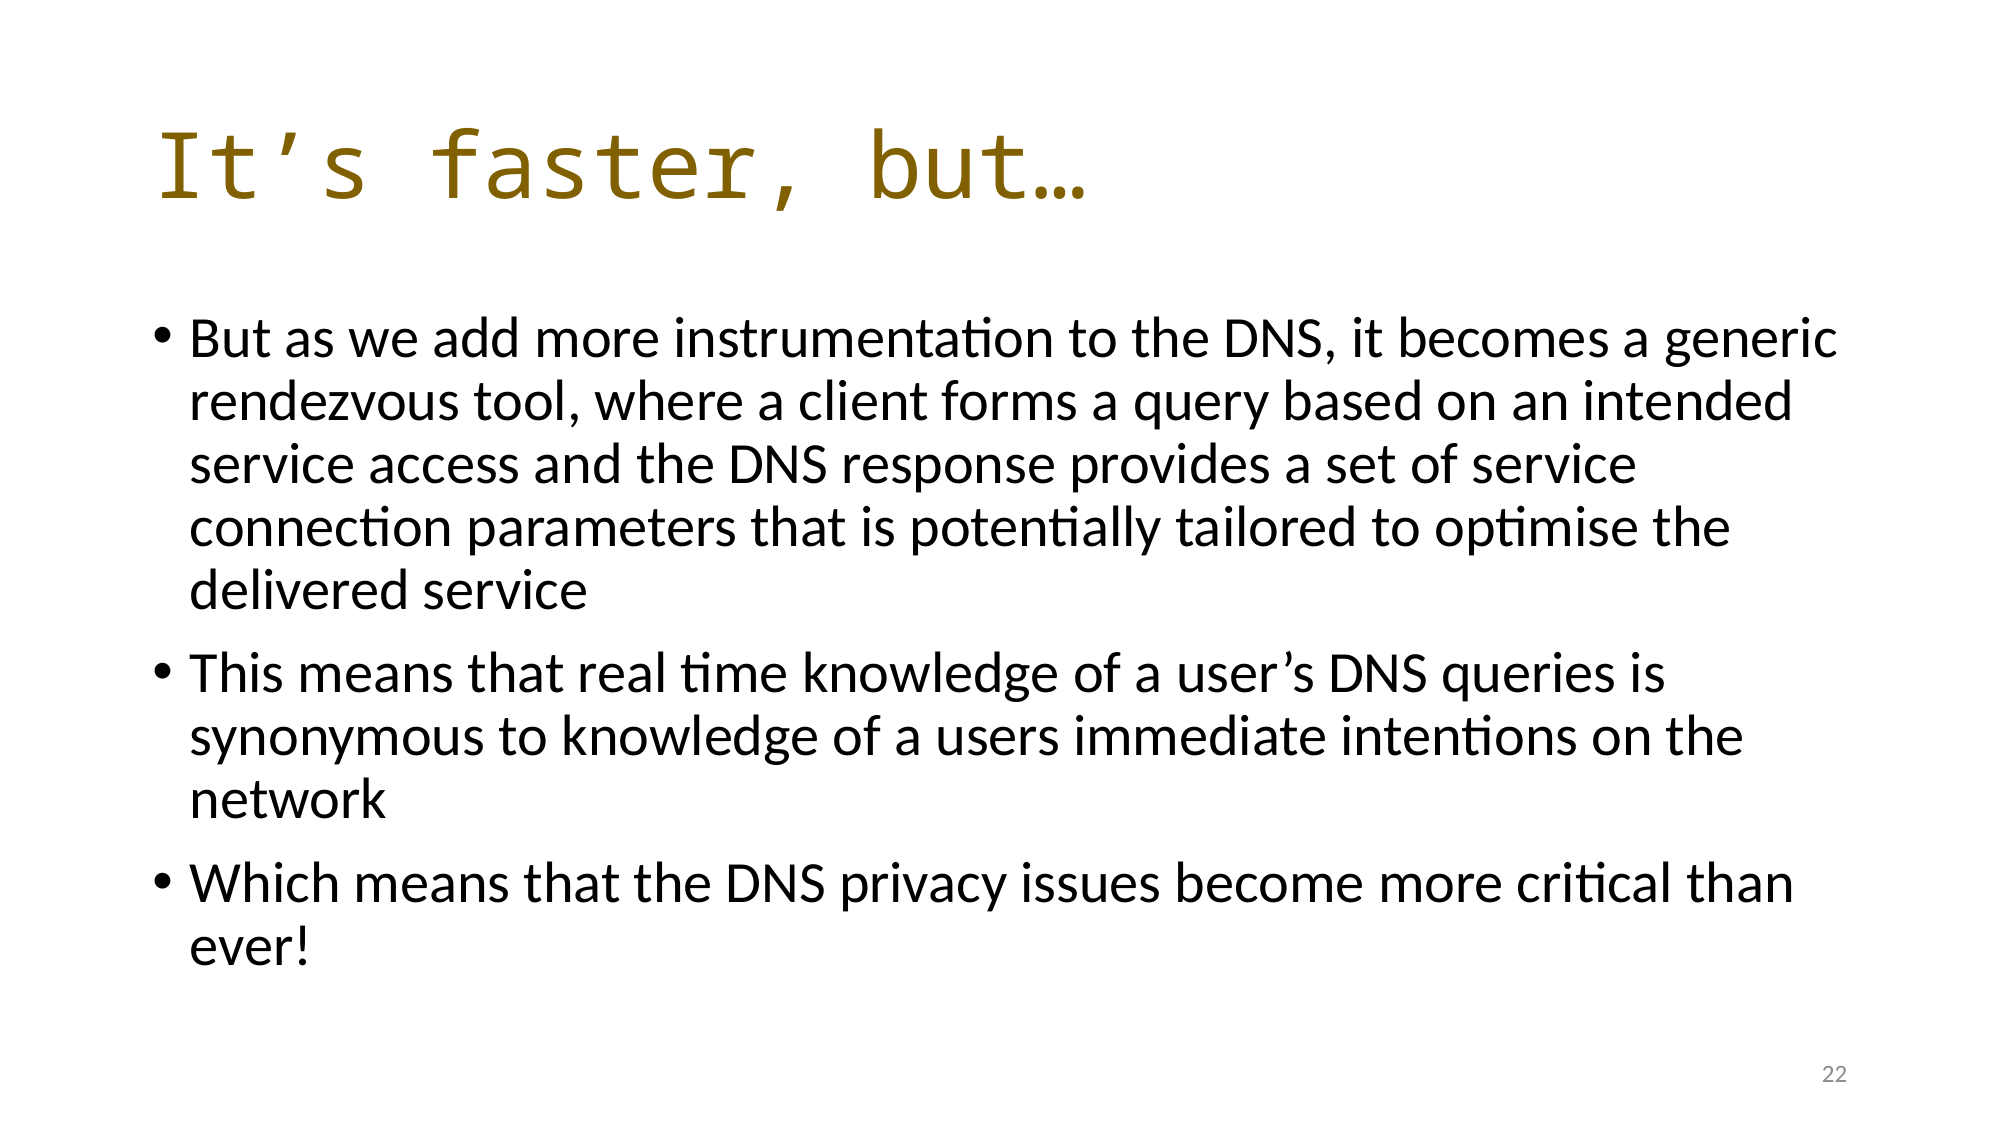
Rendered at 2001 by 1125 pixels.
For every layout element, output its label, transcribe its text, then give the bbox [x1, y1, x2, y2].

list But as we add more instrumentation to the DNS, it becomes a generic rendezvous tool, where a client forms a query based on an intended service access and the DNS response provides a set of service connection parameters that is potentially tailored to optimise the delivered service This means that real time knowledge of a user’s DNS queries is synonymous to knowledge of a users immediate intentions on the network Which means that the DNS privacy issues become more critical than ever! [137, 299, 1863, 1014]
slide_number 22 [1412, 1042, 1863, 1103]
title It’s faster, but… [137, 59, 1863, 278]
